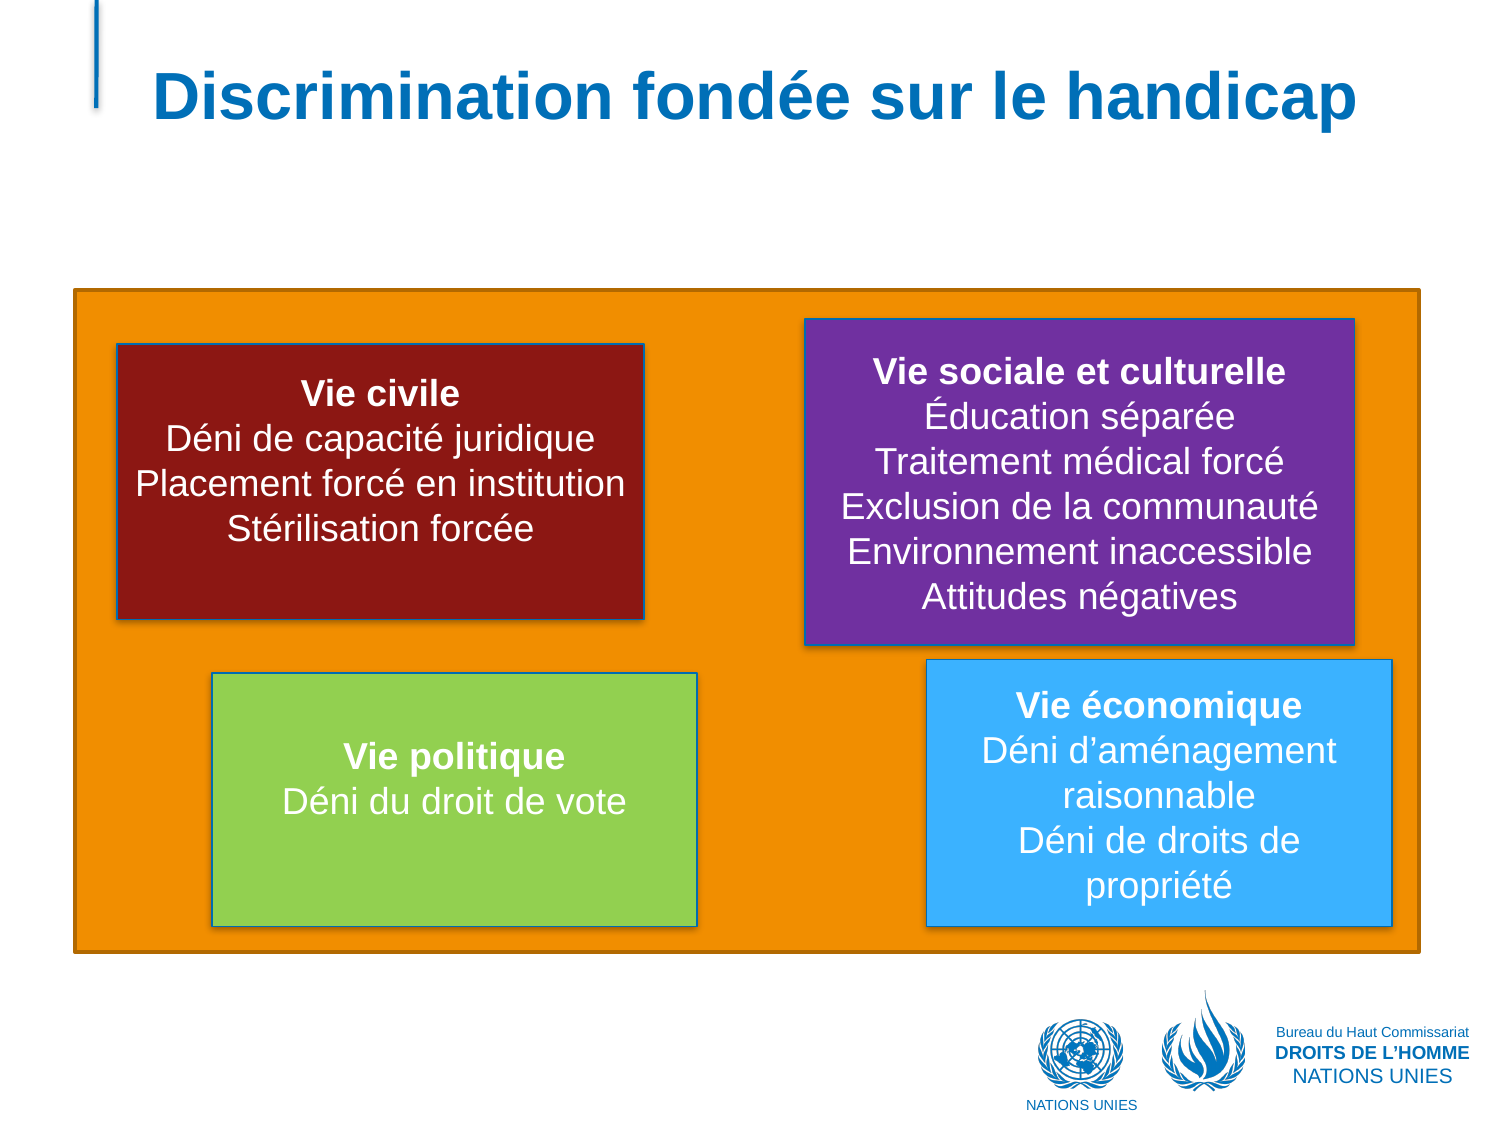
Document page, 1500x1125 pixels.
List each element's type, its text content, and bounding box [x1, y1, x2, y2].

text_box [74, 247, 1437, 1001]
text_box Vie politique Déni du droit de vote [211, 672, 698, 927]
text_box NATIONS UNIES [980, 1088, 1184, 1121]
picture [1037, 990, 1457, 1107]
text_box Vie économique Déni d’aménagement raisonnable Déni de droits de propriété [926, 659, 1393, 927]
title Discrimination fondée sur le handicap [75, 45, 1437, 224]
text_box Bureau du Haut Commissariat DROITS DE L’HOMME NATIONS UNIES [1245, 1015, 1500, 1096]
text_box Vie civile Déni de capacité juridique Placement forcé en institution Stérilisation forcée [116, 343, 645, 620]
text_box [73, 288, 1421, 954]
text_box Vie sociale et culturelle Éducation séparée Traitement médical forcé Exclusion de la communauté Environnement inaccessible Attitudes négatives [804, 318, 1355, 646]
